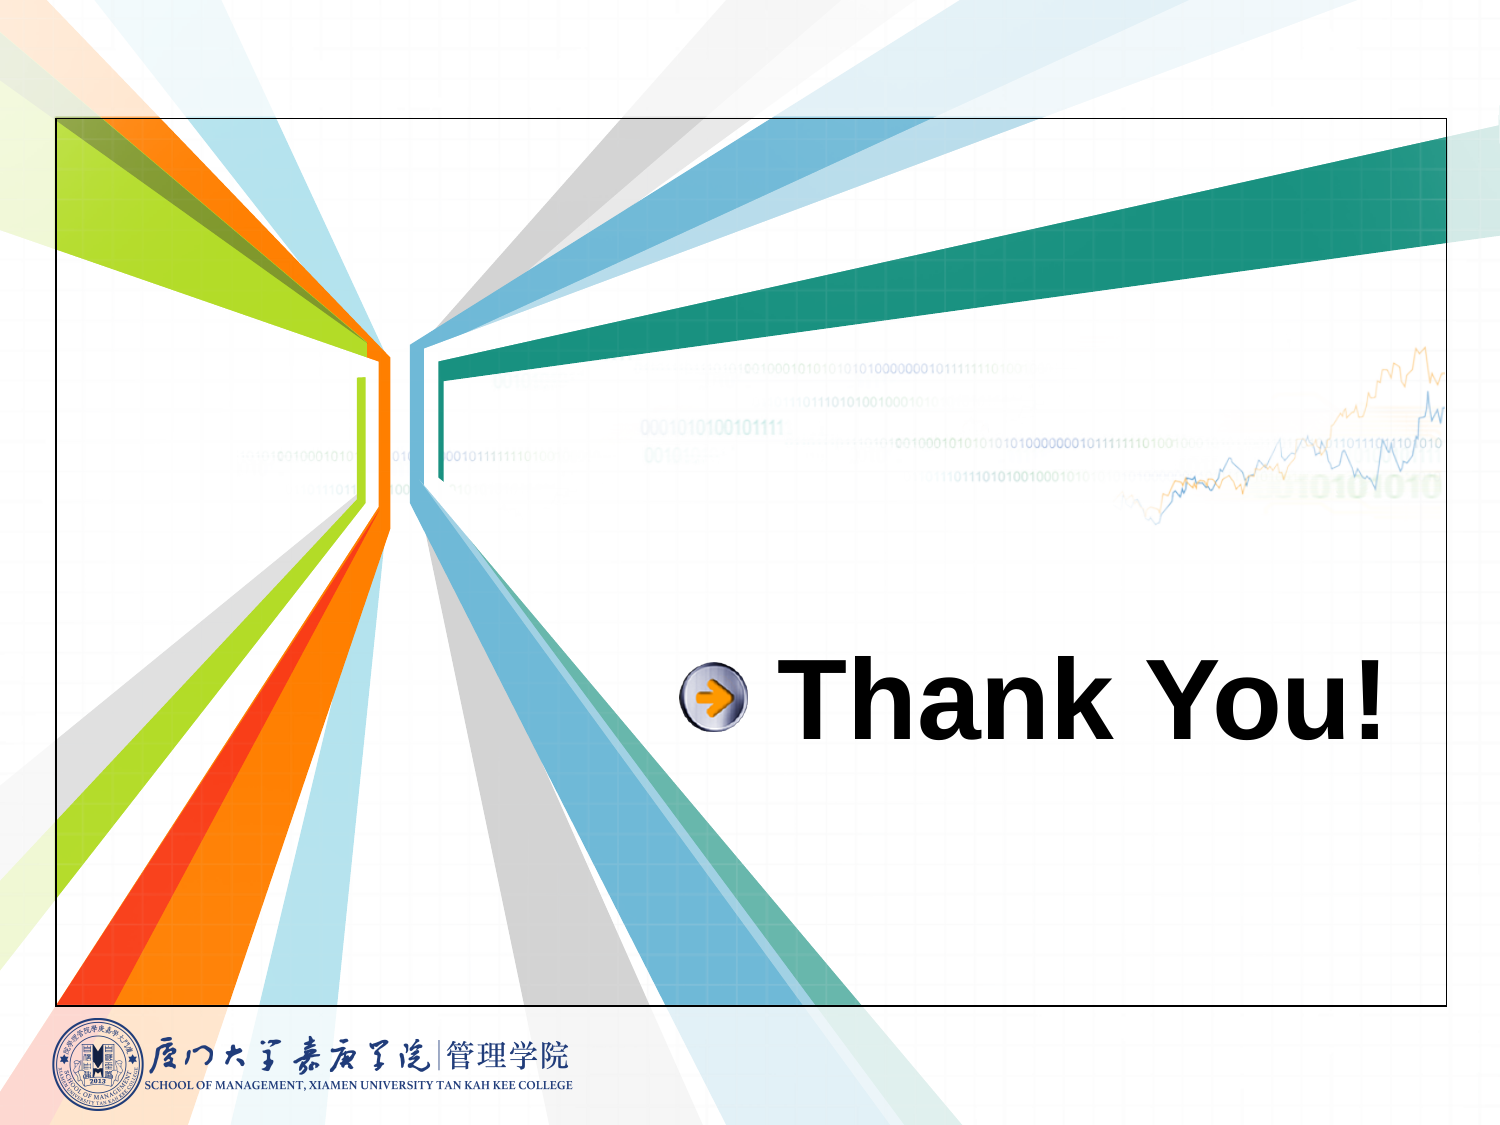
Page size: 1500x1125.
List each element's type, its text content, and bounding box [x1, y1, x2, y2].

title Thank You! [762, 621, 1437, 767]
picture [0, 0, 1500, 1125]
